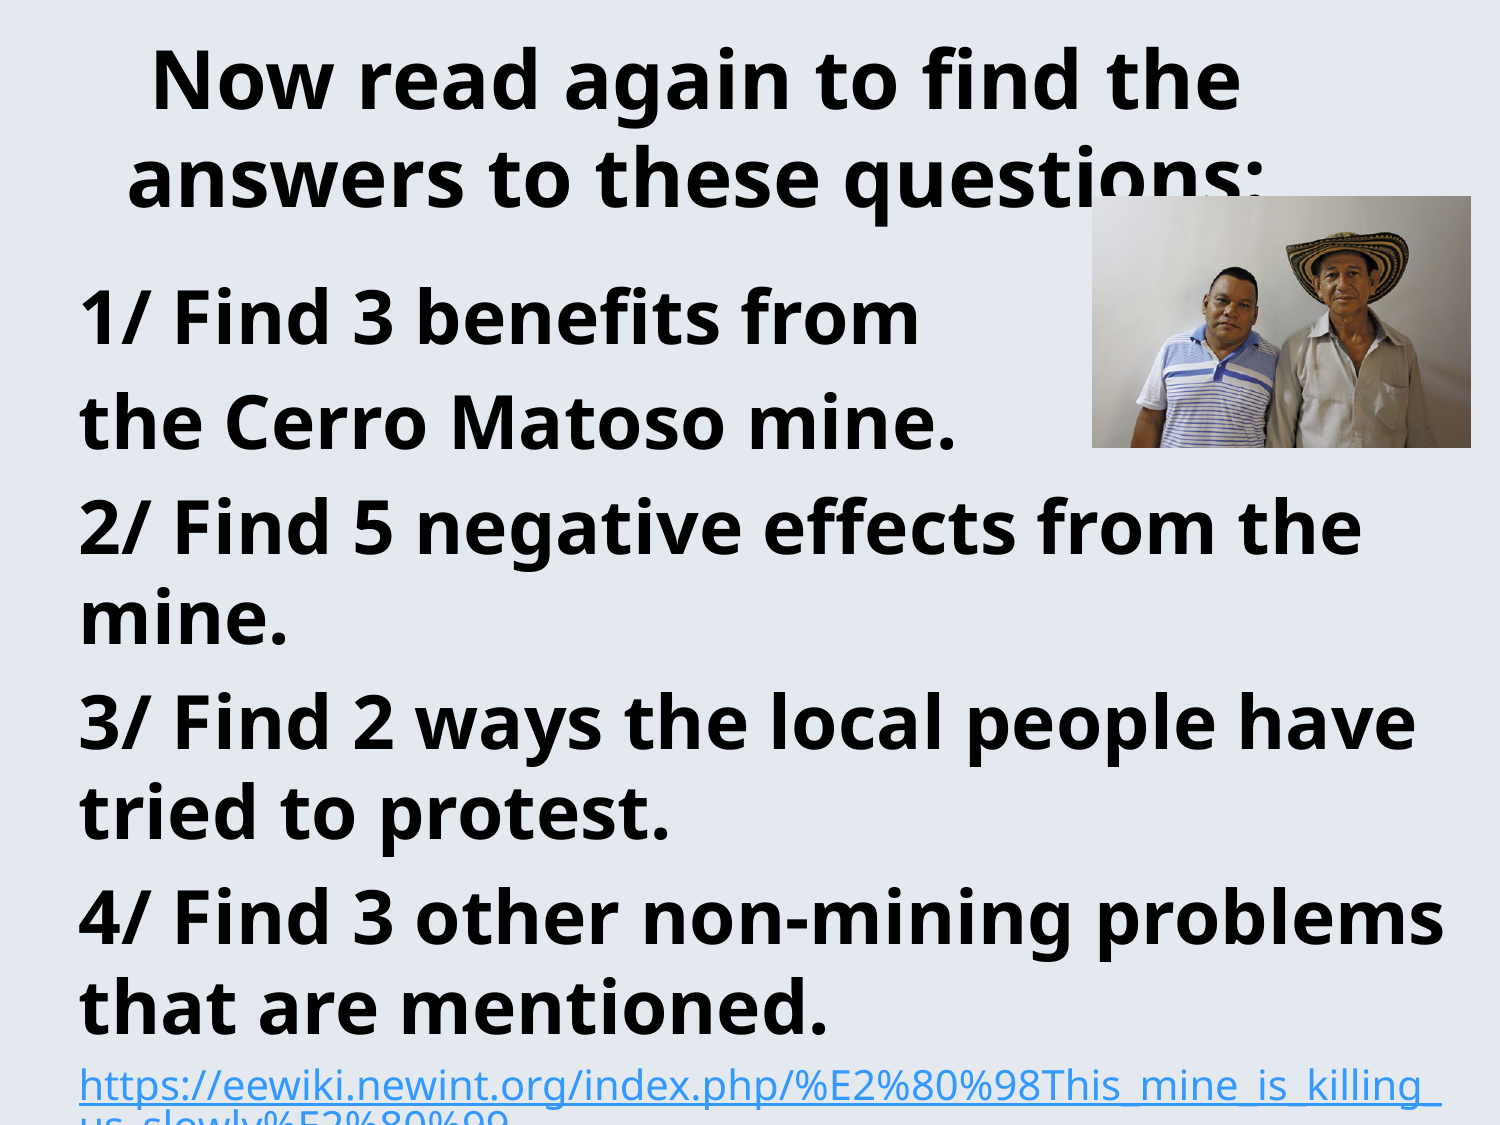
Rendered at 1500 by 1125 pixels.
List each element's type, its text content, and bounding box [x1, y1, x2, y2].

title Now read again to find the answers to these questions: [29, 19, 1365, 233]
picture [1092, 196, 1471, 448]
list 1/ Find 3 benefits from the Cerro Matoso mine. 2/ Find 5 negative effects from the mine. 3/ Find 2 ways the local people have tried to protest. 4/ Find 3 other non-mining problems that are mentioned. https://eewiki.newint.org/index.php/%E2%80%98This_mine_is_killing_us_slowly%E2%80%99 [41, 262, 1471, 1106]
